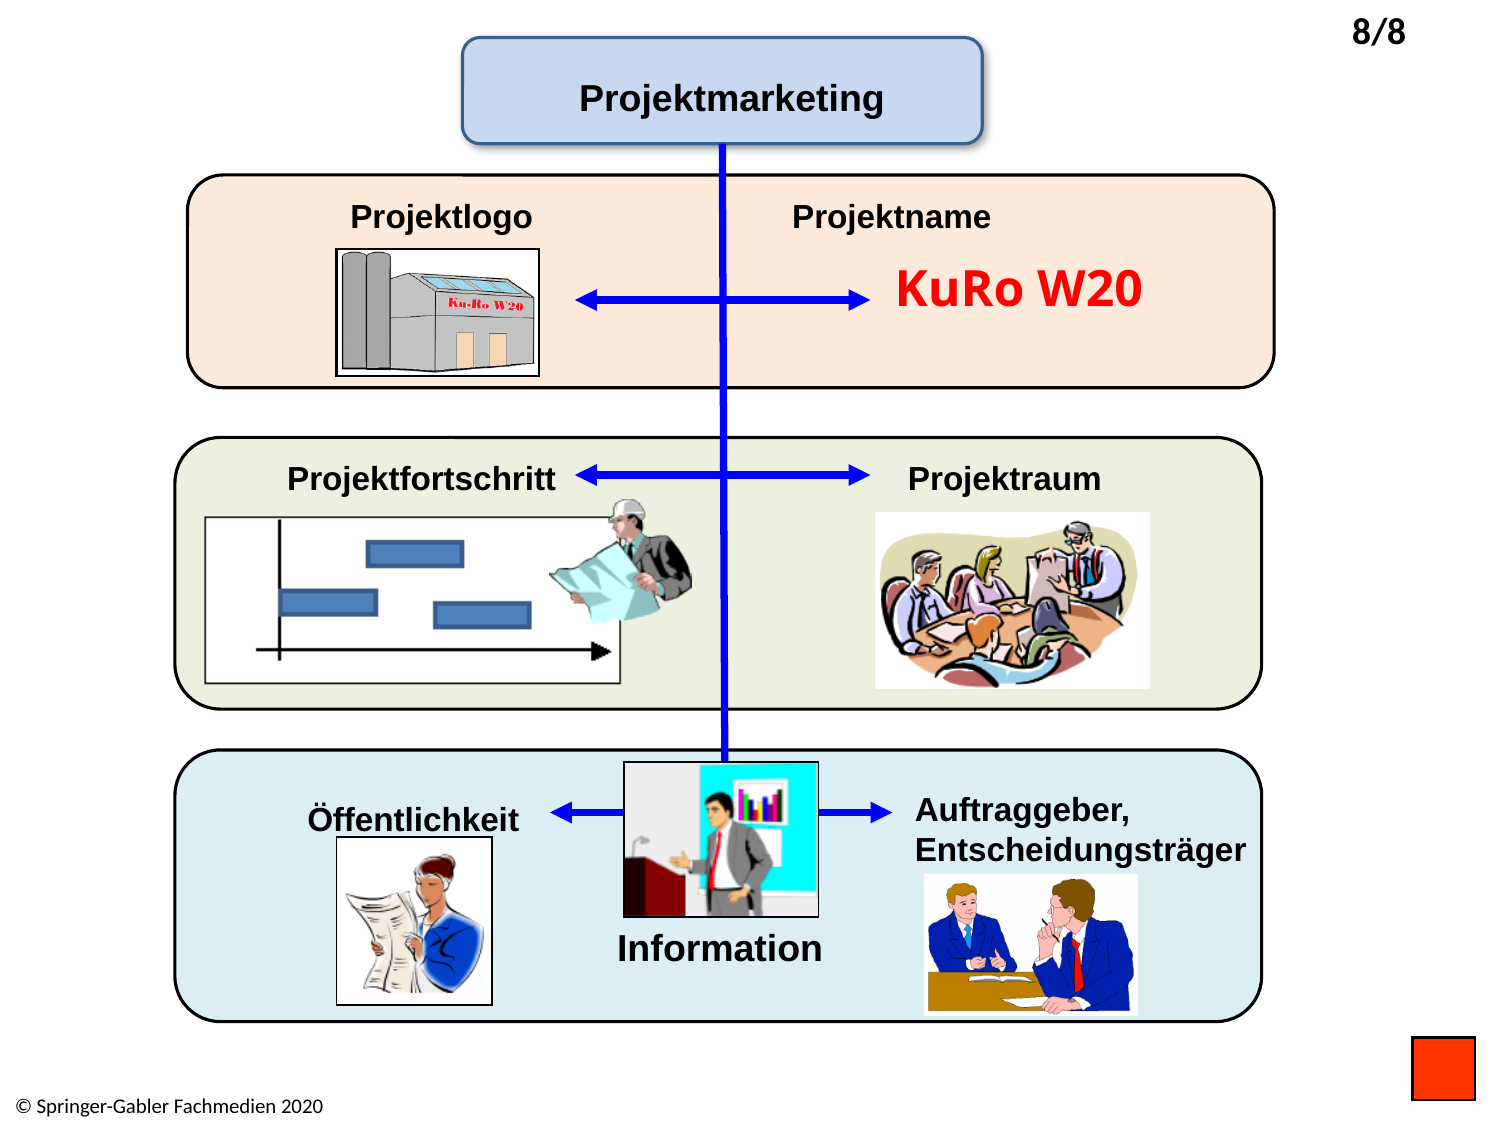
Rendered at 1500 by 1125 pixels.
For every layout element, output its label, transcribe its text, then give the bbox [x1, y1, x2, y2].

text_box Information [560, 916, 880, 977]
text_box Projektname [749, 187, 1034, 243]
text_box [460, 35, 985, 146]
text_box Projektlogo [299, 187, 584, 243]
text_box [172, 747, 1262, 1024]
text_box Projektmarketing [490, 66, 975, 127]
text_box Öffentlichkeit [253, 790, 573, 845]
text_box [1137, 875, 1264, 1024]
text_box [729, 172, 1277, 390]
picture [549, 499, 692, 625]
text_box Projektraum [863, 449, 1147, 505]
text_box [924, 874, 1138, 1016]
text_box [172, 435, 720, 712]
text_box [1412, 1037, 1475, 1100]
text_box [874, 512, 1150, 689]
picture [337, 837, 492, 1005]
text_box Projektfortschritt [262, 449, 582, 505]
text_box [185, 172, 719, 390]
text_box KuRo W20 [879, 249, 1246, 325]
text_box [199, 512, 629, 687]
text_box Auftraggeber, Entscheidungsträger [900, 780, 1278, 875]
text_box [729, 435, 1264, 712]
picture [624, 762, 818, 917]
picture [337, 249, 539, 375]
